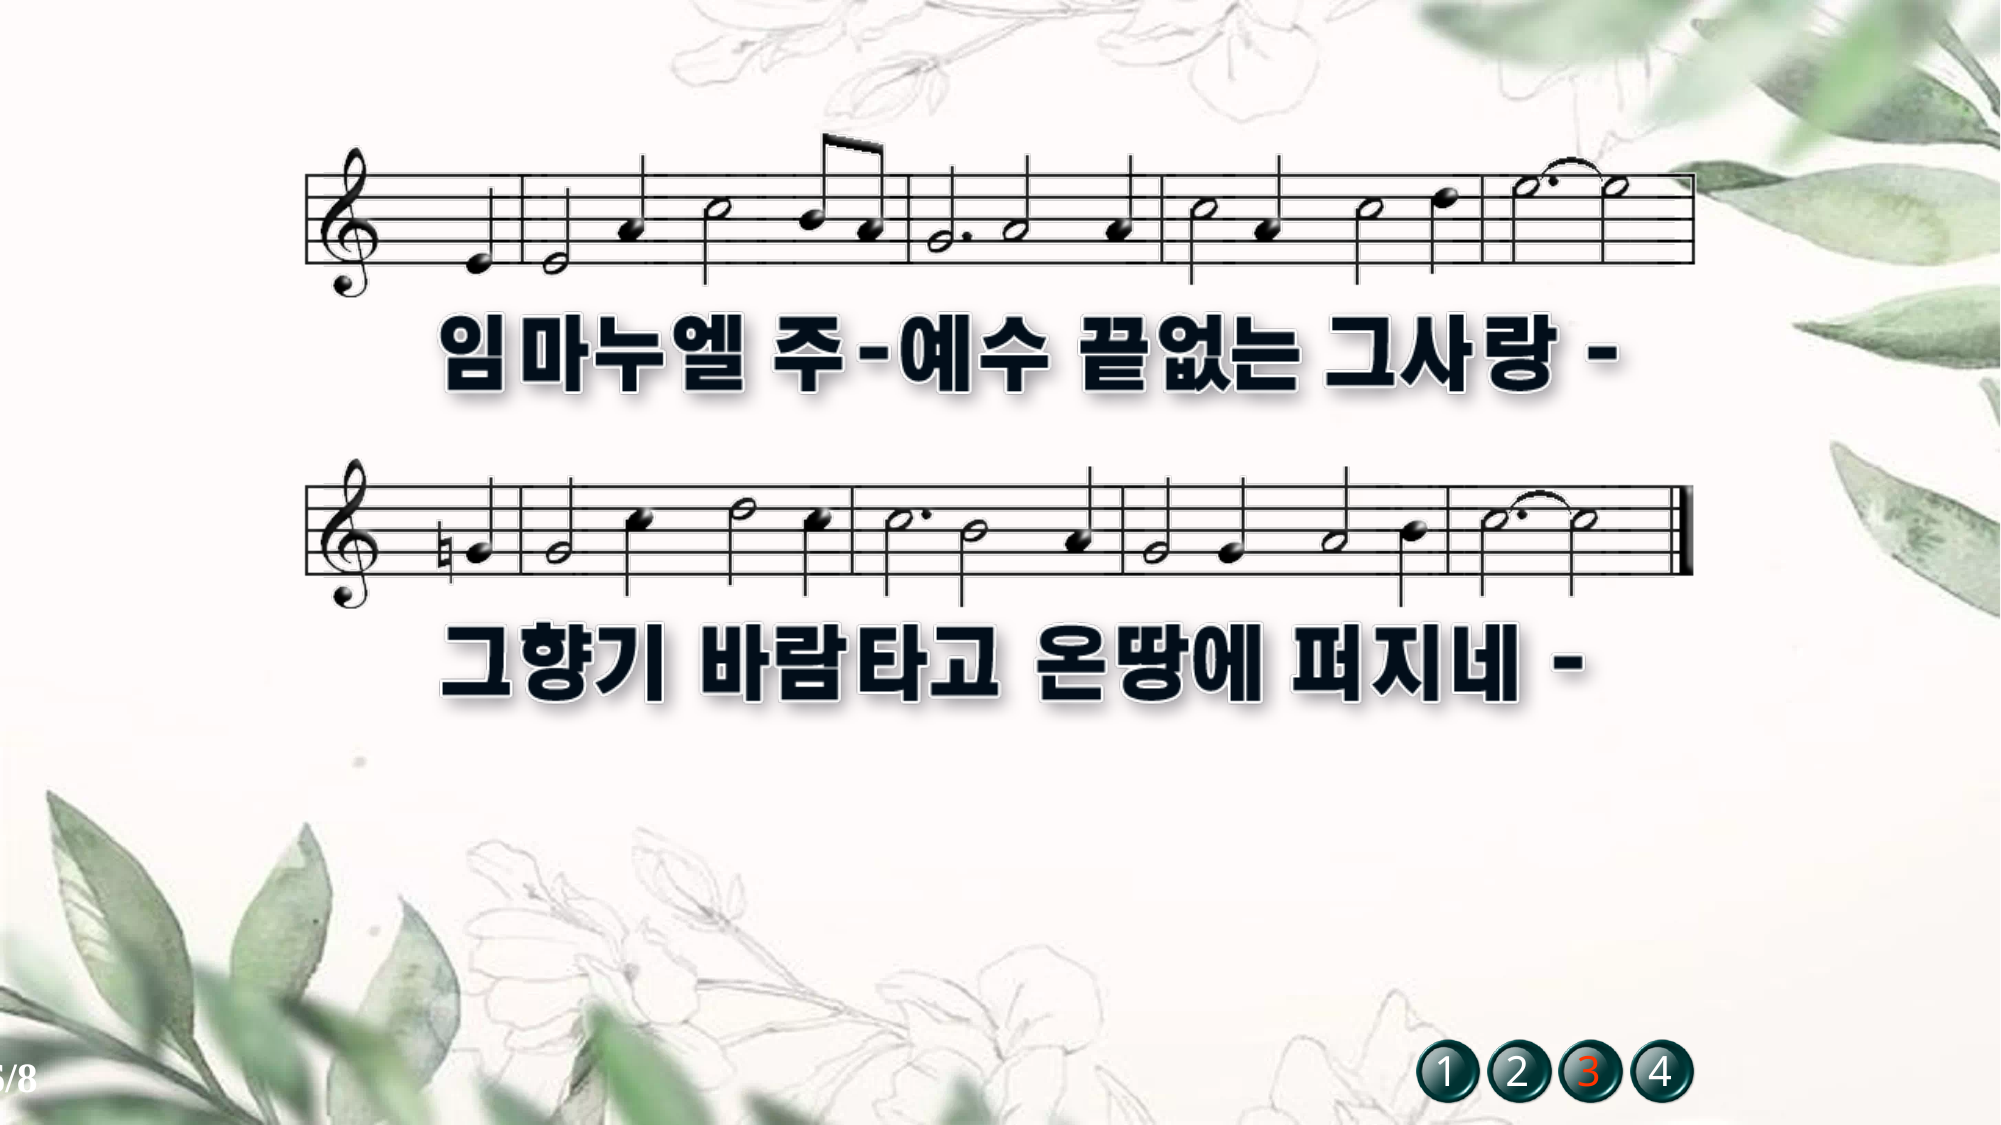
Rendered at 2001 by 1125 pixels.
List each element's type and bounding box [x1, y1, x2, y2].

text_box [1413, 1035, 1484, 1106]
text_box [1627, 1035, 1697, 1106]
picture [0, 0, 2001, 1125]
text_box [1484, 1035, 1555, 1106]
text_box [1555, 1035, 1626, 1106]
